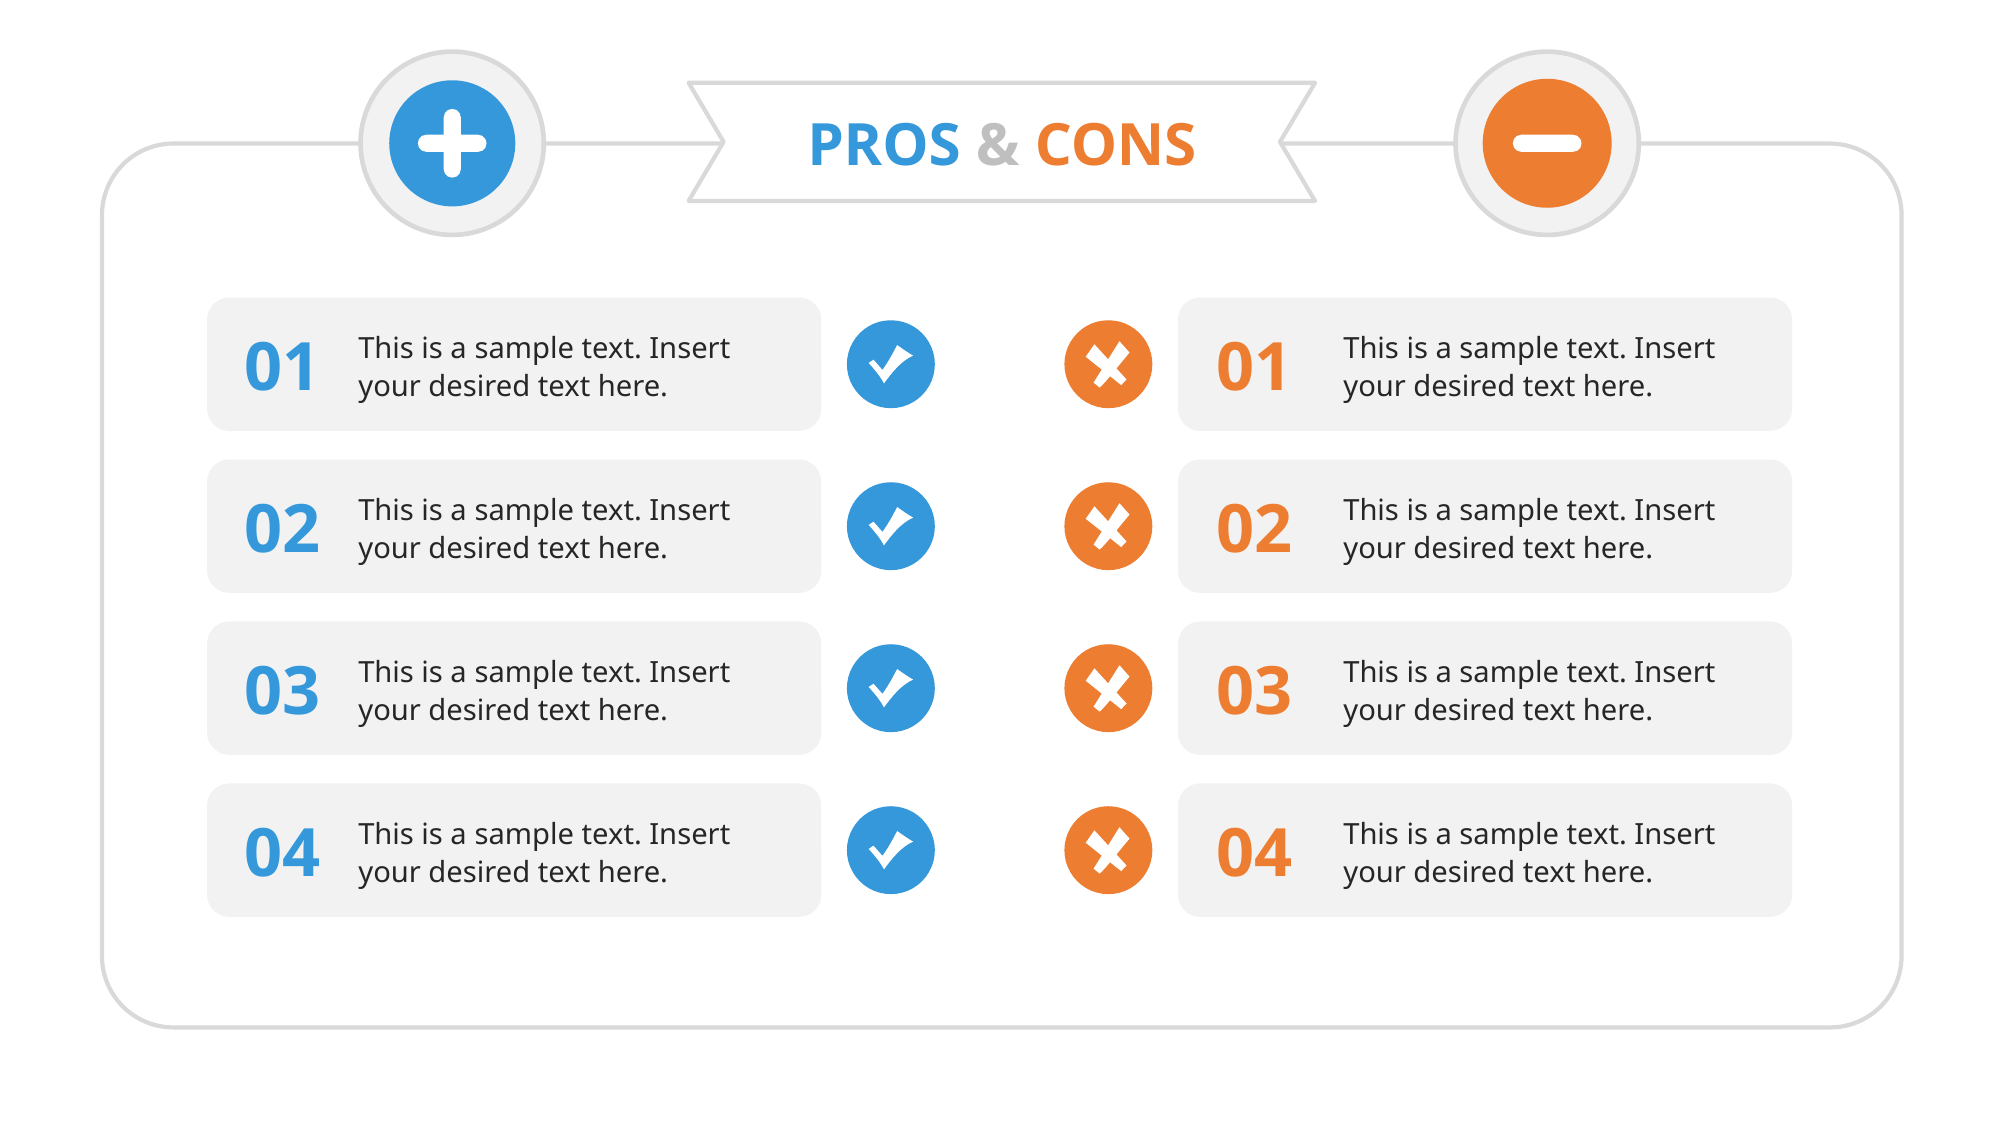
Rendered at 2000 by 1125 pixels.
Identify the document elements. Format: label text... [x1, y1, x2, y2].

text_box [846, 643, 936, 733]
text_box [1064, 643, 1153, 733]
text_box [205, 781, 824, 919]
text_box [846, 805, 936, 895]
text_box [205, 619, 824, 757]
text_box [1175, 781, 1795, 919]
text_box 02 [1210, 488, 1299, 564]
text_box [1175, 619, 1795, 757]
text_box This is a sample text. Insert your desired text here. [1343, 814, 1749, 886]
text_box 03 [238, 650, 327, 726]
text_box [360, 51, 545, 236]
text_box 03 [1210, 650, 1299, 726]
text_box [1064, 805, 1153, 895]
text_box [1175, 457, 1795, 595]
text_box 04 [238, 812, 327, 888]
text_box This is a sample text. Insert your desired text here. [1343, 490, 1749, 562]
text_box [1064, 481, 1153, 571]
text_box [1064, 319, 1153, 409]
text_box 04 [1210, 812, 1299, 888]
text_box 01 [238, 326, 327, 402]
text_box [1175, 295, 1795, 433]
text_box [99, 141, 1904, 1030]
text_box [846, 481, 936, 571]
text_box This is a sample text. Insert your desired text here. [358, 814, 764, 886]
text_box This is a sample text. Insert your desired text here. [358, 490, 764, 562]
text_box This is a sample text. Insert your desired text here. [358, 652, 764, 724]
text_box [1455, 51, 1640, 236]
text_box 01 [1210, 326, 1299, 402]
text_box [205, 457, 824, 595]
text_box [686, 80, 1317, 204]
text_box [205, 295, 824, 433]
text_box This is a sample text. Insert your desired text here. [358, 328, 764, 400]
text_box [846, 319, 936, 409]
text_box 02 [238, 488, 327, 564]
text_box PROS & CONS [773, 103, 1231, 180]
text_box This is a sample text. Insert your desired text here. [1343, 652, 1749, 724]
text_box This is a sample text. Insert your desired text here. [1343, 328, 1749, 400]
